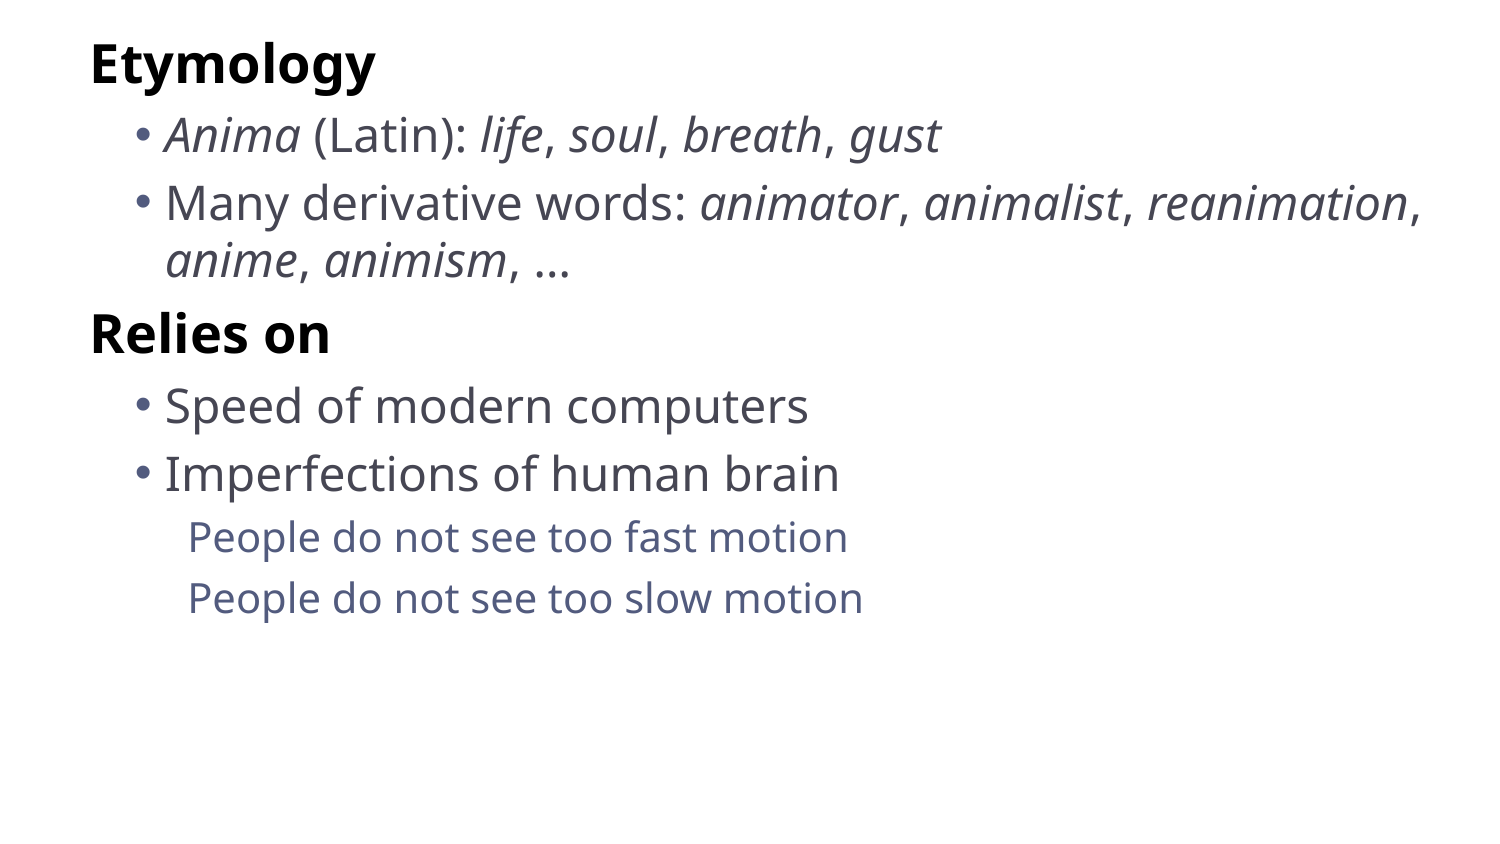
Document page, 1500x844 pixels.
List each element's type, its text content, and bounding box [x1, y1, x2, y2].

list Etymology Anima (Latin): life, soul, breath, gust Many derivative words: animator, animalist, reanimation, anime, animism, … Relies on Speed of modern computers Imperfections of human brain People do not see too fast motion People do not see too slow motion [75, 21, 1475, 835]
